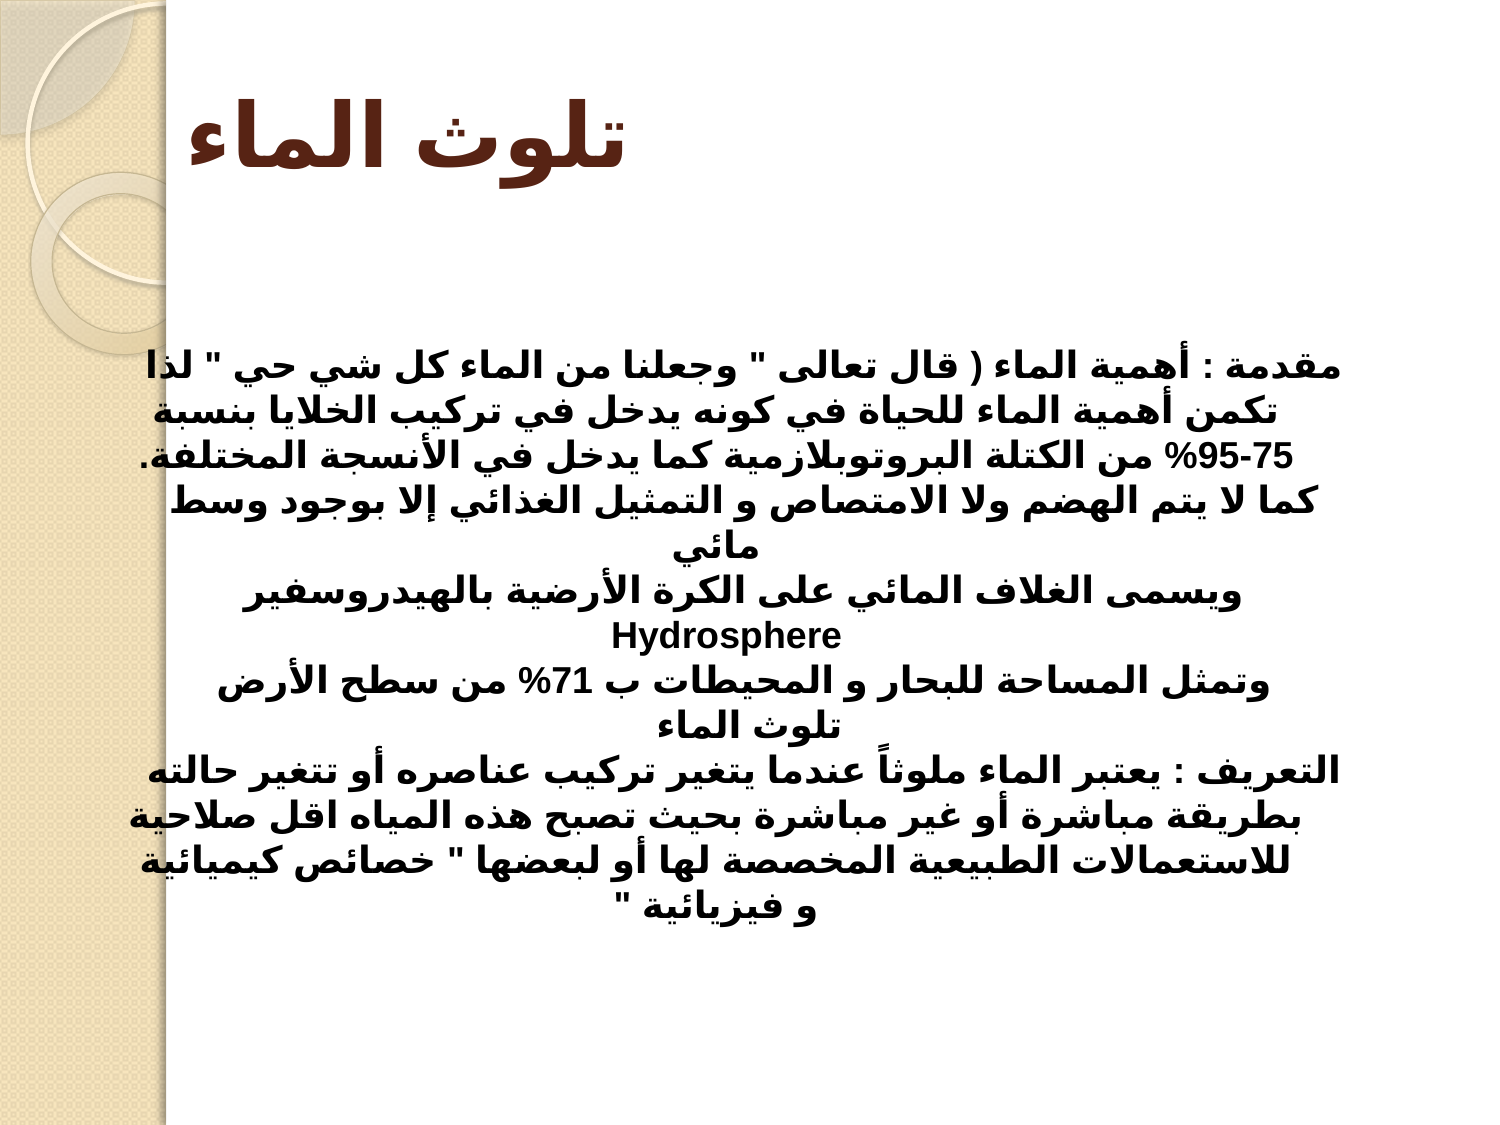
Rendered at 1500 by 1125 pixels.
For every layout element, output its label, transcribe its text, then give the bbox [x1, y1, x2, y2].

title تلوث الماء [171, 42, 1262, 220]
text_box مقدمة : أهمية الماء ( قال تعالى " وجعلنا من الماء كل شي حي " لذا تكمن أهمية الماء للحياة في كونه يدخل في تركيب الخلايا بنسبة 75-95% من الكتلة البروتوبلازمية كما يدخل في الأنسجة المختلفة. كما لا يتم الهضم ولا الامتصاص و التمثيل الغذائي إلا بوجود وسط مائي ويسمى الغلاف المائي على الكرة الأرضية بالهيدروسفير Hydrosphere وتمثل المساحة للبحار و المحيطات ب 71% من سطح الأرض تلوث الماء التعريف : يعتبر الماء ملوثاً عندما يتغير تركيب عناصره أو تتغير حالته بطريقة مباشرة أو غير مباشرة بحيث تصبح هذه المياه اقل صلاحية للاستعمالات الطبيعية المخصصة لها أو لبعضها " خصائص كيميائية و فيزيائية " [112, 333, 1376, 933]
